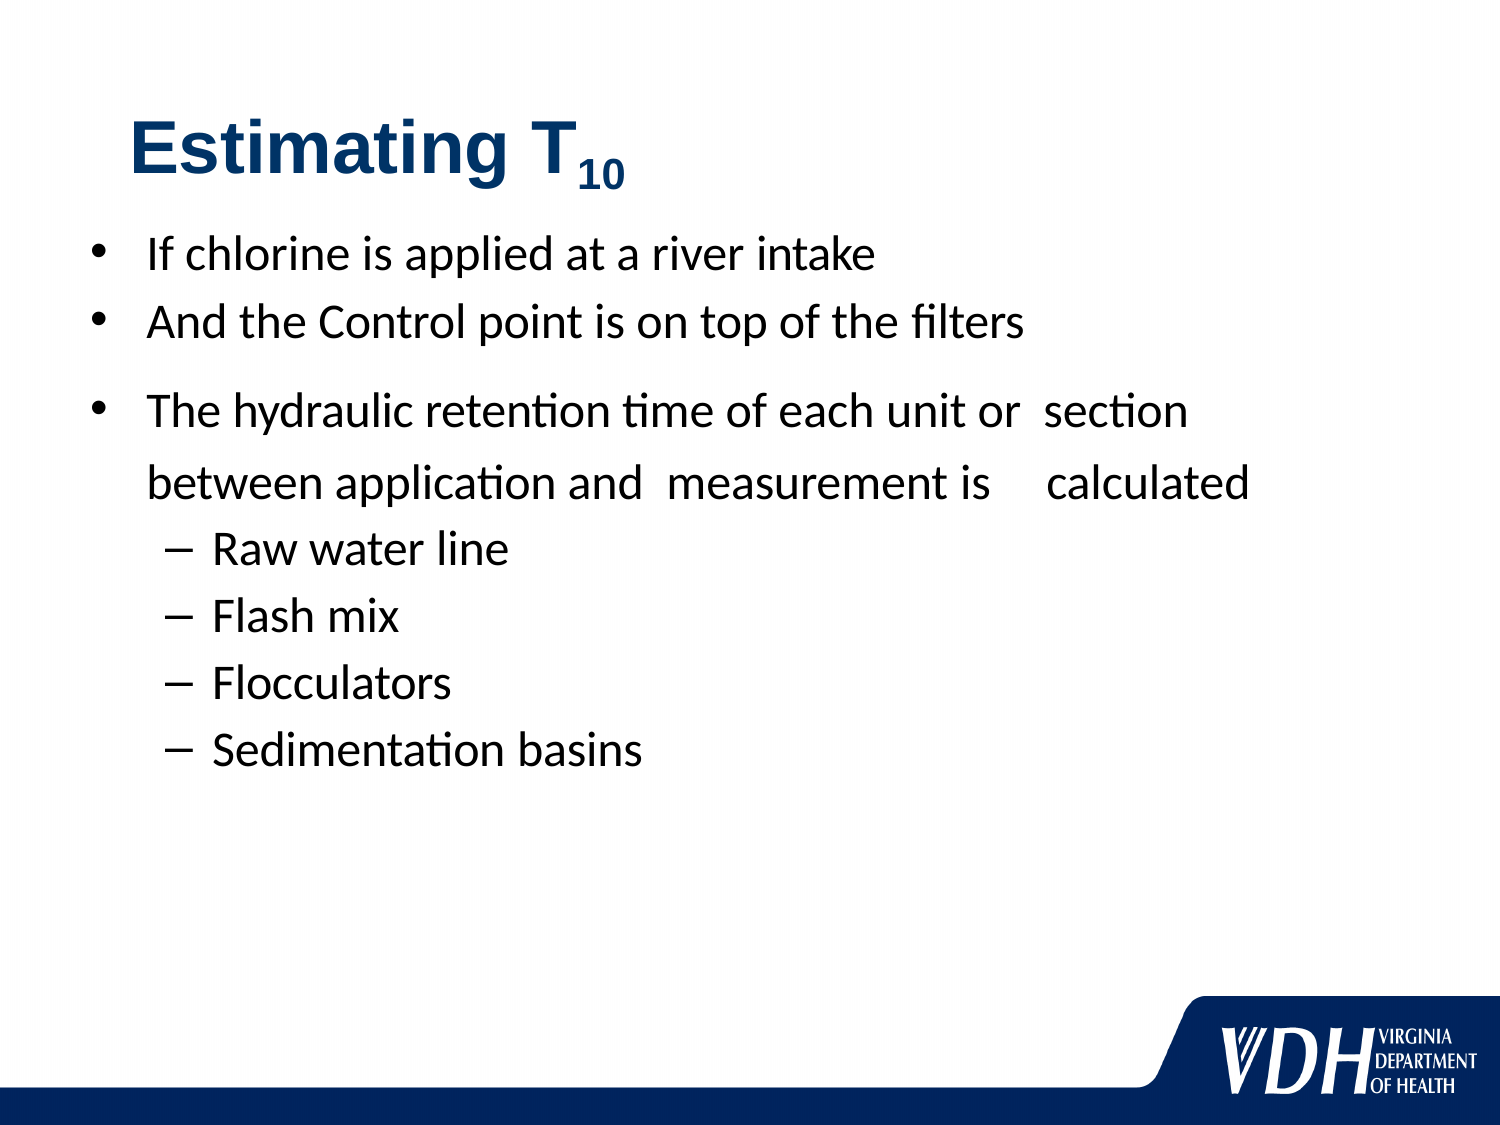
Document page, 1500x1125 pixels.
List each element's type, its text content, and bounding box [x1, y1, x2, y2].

title Estimating T10 [125, 52, 662, 210]
text_box If chlorine is applied at a river intake And the Control point is on top of the filters The hydraulic retention time of each unit or section between application and measurement is calculated Raw water line Flash mix Flocculators Sedimentation basins [87, 210, 1330, 777]
picture [0, 0, 1500, 1125]
